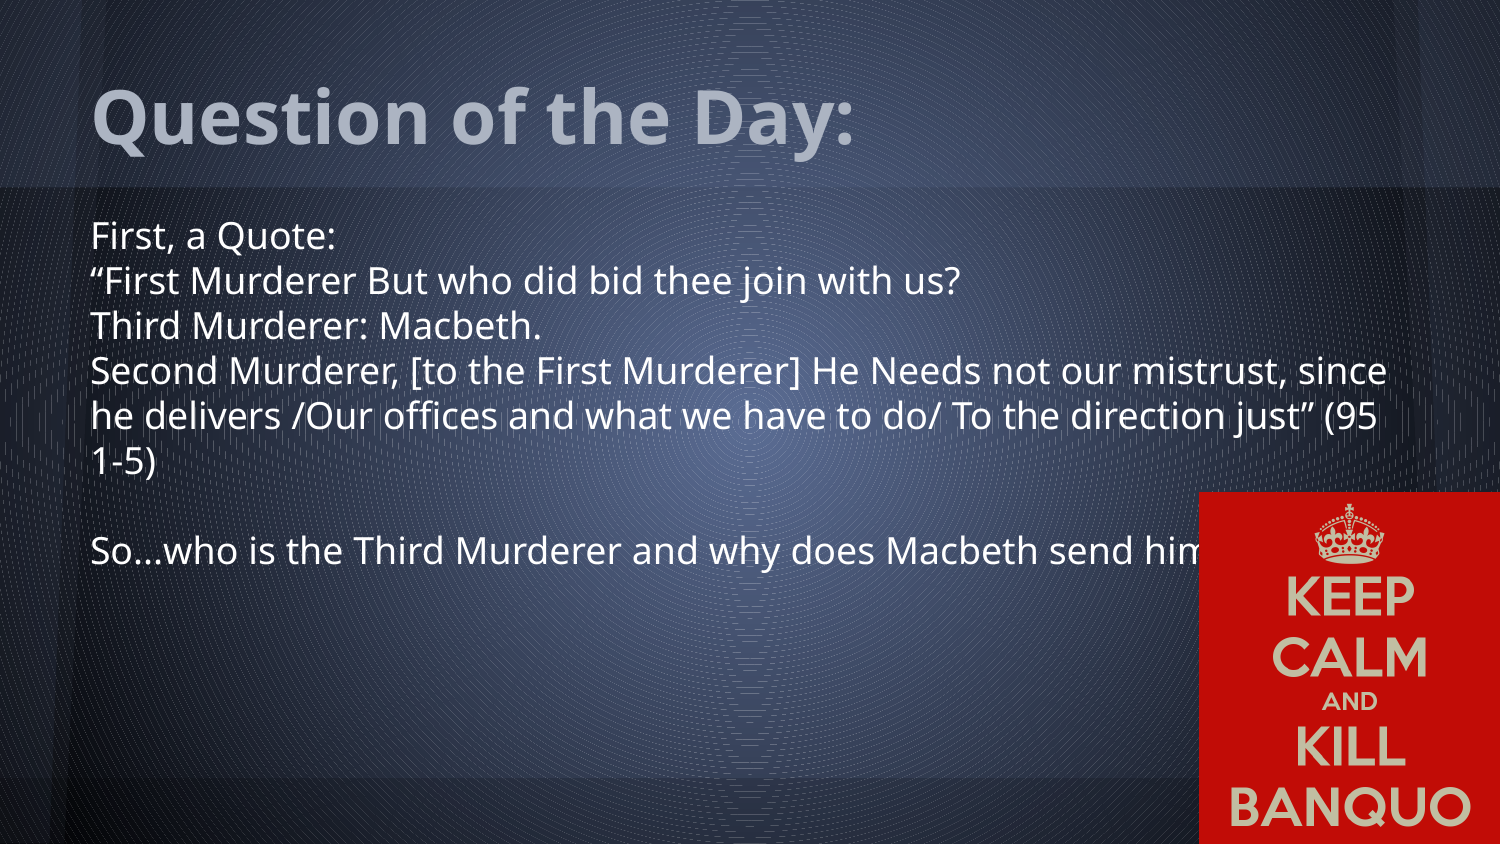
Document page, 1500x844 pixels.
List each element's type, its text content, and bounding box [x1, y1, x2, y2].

list First, a Quote: “First Murderer But who did bid thee join with us? Third Murderer: Macbeth. Second Murderer, [to the First Murderer] He Needs not our mistrust, since he delivers /Our offices and what we have to do/ To the direction just” (95 1-5) So...who is the Third Murderer and why does Macbeth send him? [75, 196, 1425, 808]
title Question of the Day: [75, 33, 1425, 175]
picture [1198, 492, 1500, 844]
